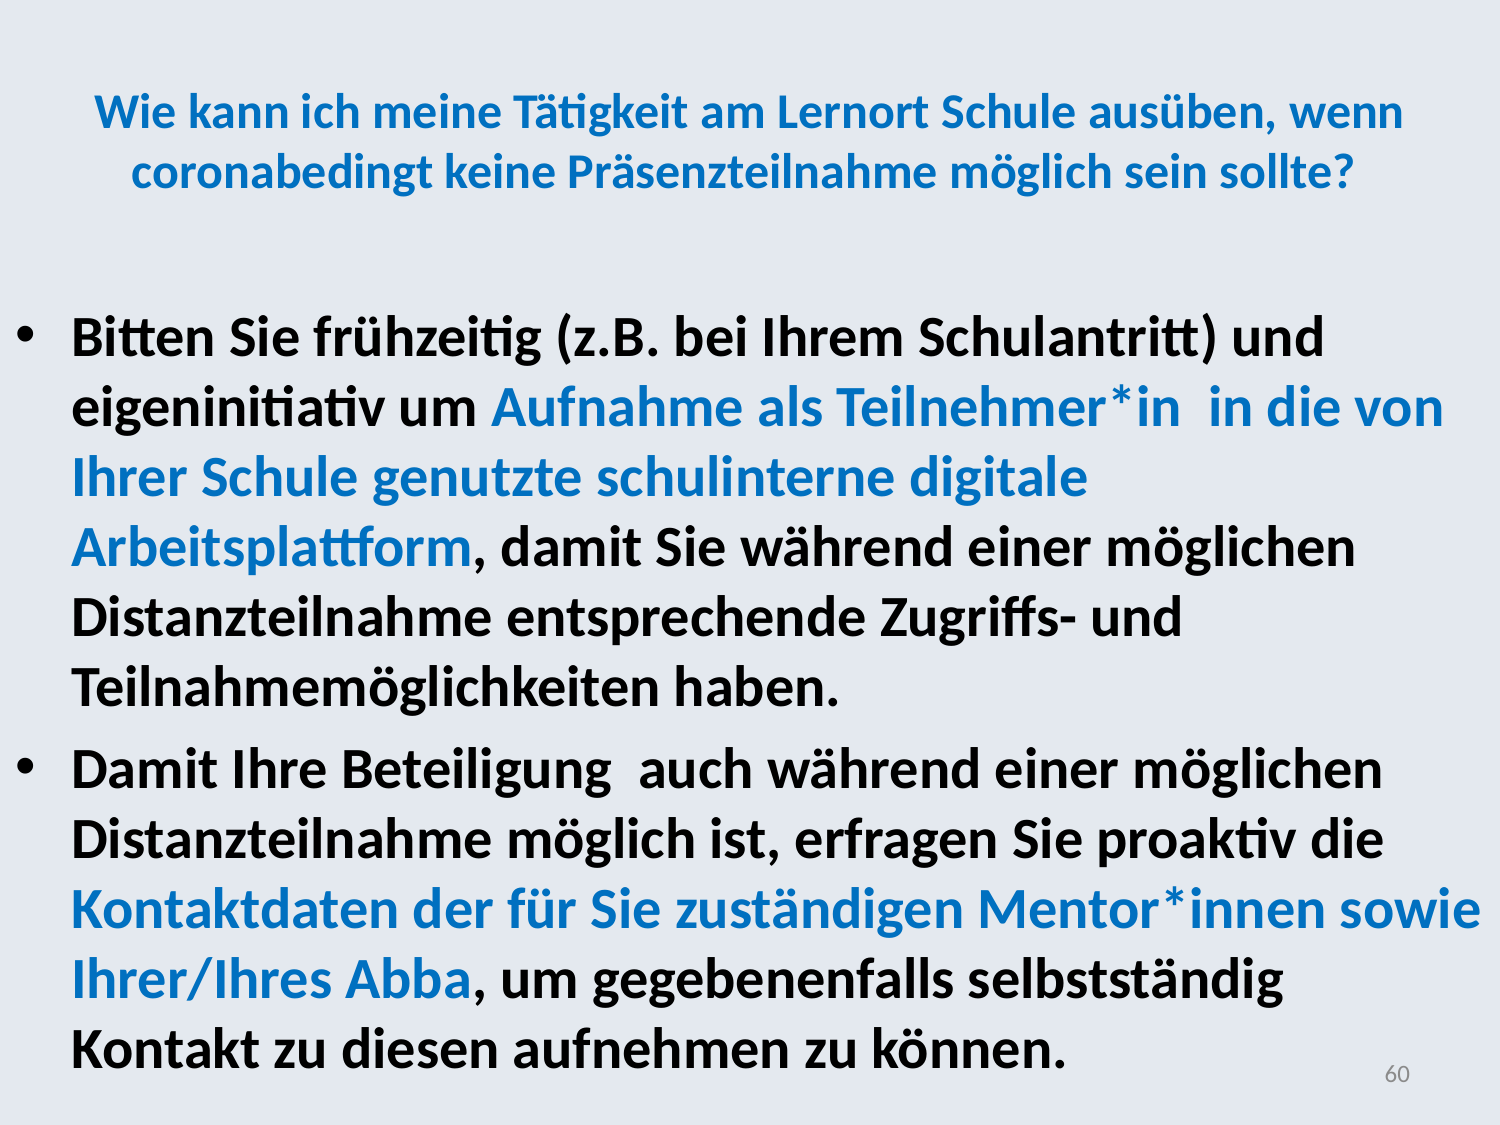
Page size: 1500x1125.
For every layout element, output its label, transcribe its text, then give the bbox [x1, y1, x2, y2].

slide_number 60 [1074, 1042, 1425, 1103]
list Bitten Sie frühzeitig (z.B. bei Ihrem Schulantritt) und eigeninitiativ um Aufnahme als Teilnehmer*in in die von Ihrer Schule genutzte schulinterne digitale Arbeitsplattform, damit Sie während einer möglichen Distanzteilnahme entsprechende Zugriffs- und Teilnahmemöglichkeiten haben. Damit Ihre Beteiligung auch während einer möglichen Distanzteilnahme möglich ist, erfragen Sie proaktiv die Kontaktdaten der für Sie zuständigen Mentor*innen sowie Ihrer/Ihres Abba, um gegebenenfalls selbstständig Kontakt zu diesen aufnehmen zu können. [0, 290, 1500, 1106]
title Wie kann ich meine Tätigkeit am Lernort Schule ausüben, wenn coronabedingt keine Präsenzteilnahme möglich sein sollte? [75, 45, 1425, 233]
